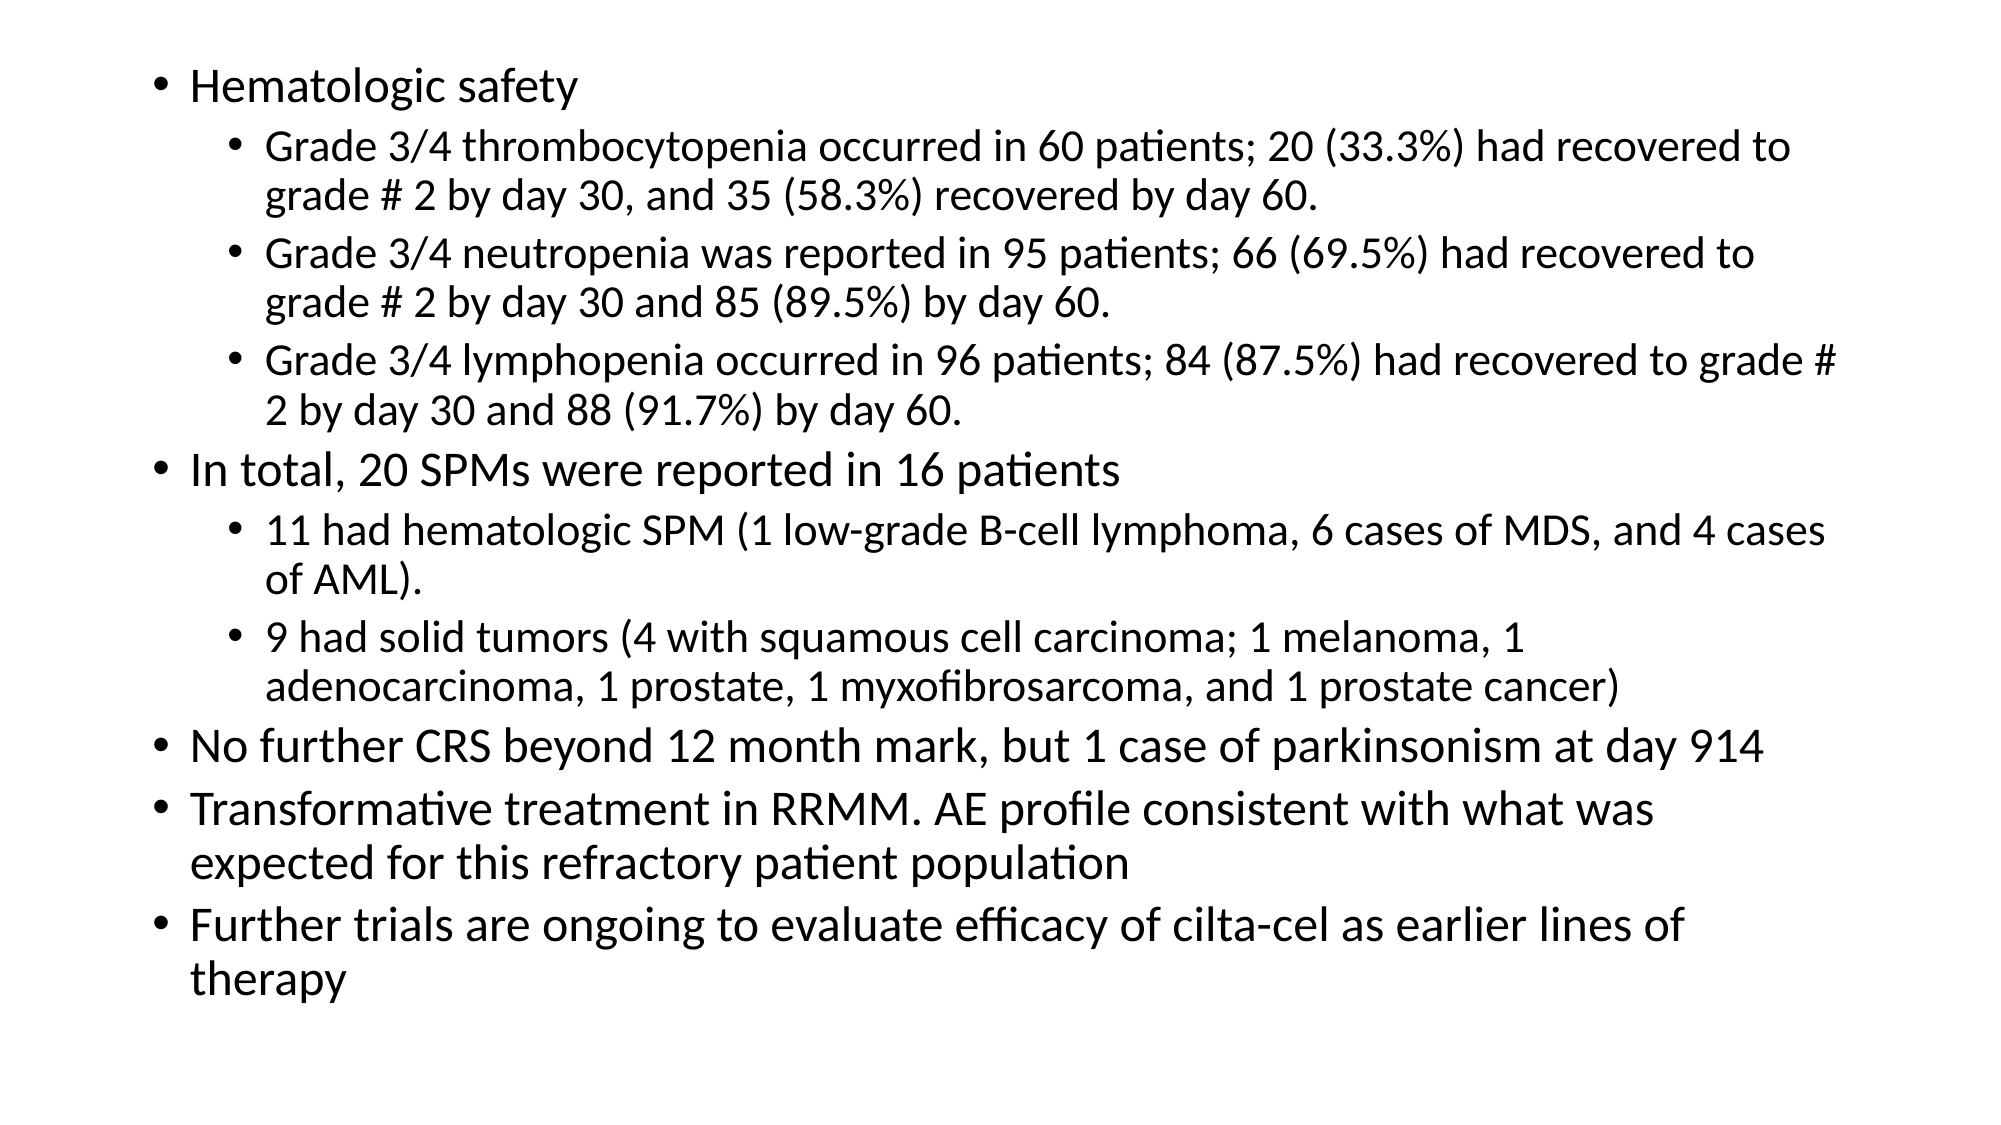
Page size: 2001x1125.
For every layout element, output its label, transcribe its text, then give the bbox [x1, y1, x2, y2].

list Hematologic safety Grade 3/4 thrombocytopenia occurred in 60 patients; 20 (33.3%) had recovered to grade # 2 by day 30, and 35 (58.3%) recovered by day 60. Grade 3/4 neutropenia was reported in 95 patients; 66 (69.5%) had recovered to grade # 2 by day 30 and 85 (89.5%) by day 60. Grade 3/4 lymphopenia occurred in 96 patients; 84 (87.5%) had recovered to grade # 2 by day 30 and 88 (91.7%) by day 60. In total, 20 SPMs were reported in 16 patients 11 had hematologic SPM (1 low-grade B-cell lymphoma, 6 cases of MDS, and 4 cases of AML). 9 had solid tumors (4 with squamous cell carcinoma; 1 melanoma, 1 adenocarcinoma, 1 prostate, 1 myxofibrosarcoma, and 1 prostate cancer) No further CRS beyond 12 month mark, but 1 case of parkinsonism at day 914 Transformative treatment in RRMM. AE profile consistent with what was expected for this refractory patient population Further trials are ongoing to evaluate efficacy of cilta-cel as earlier lines of therapy [137, 51, 1863, 1014]
